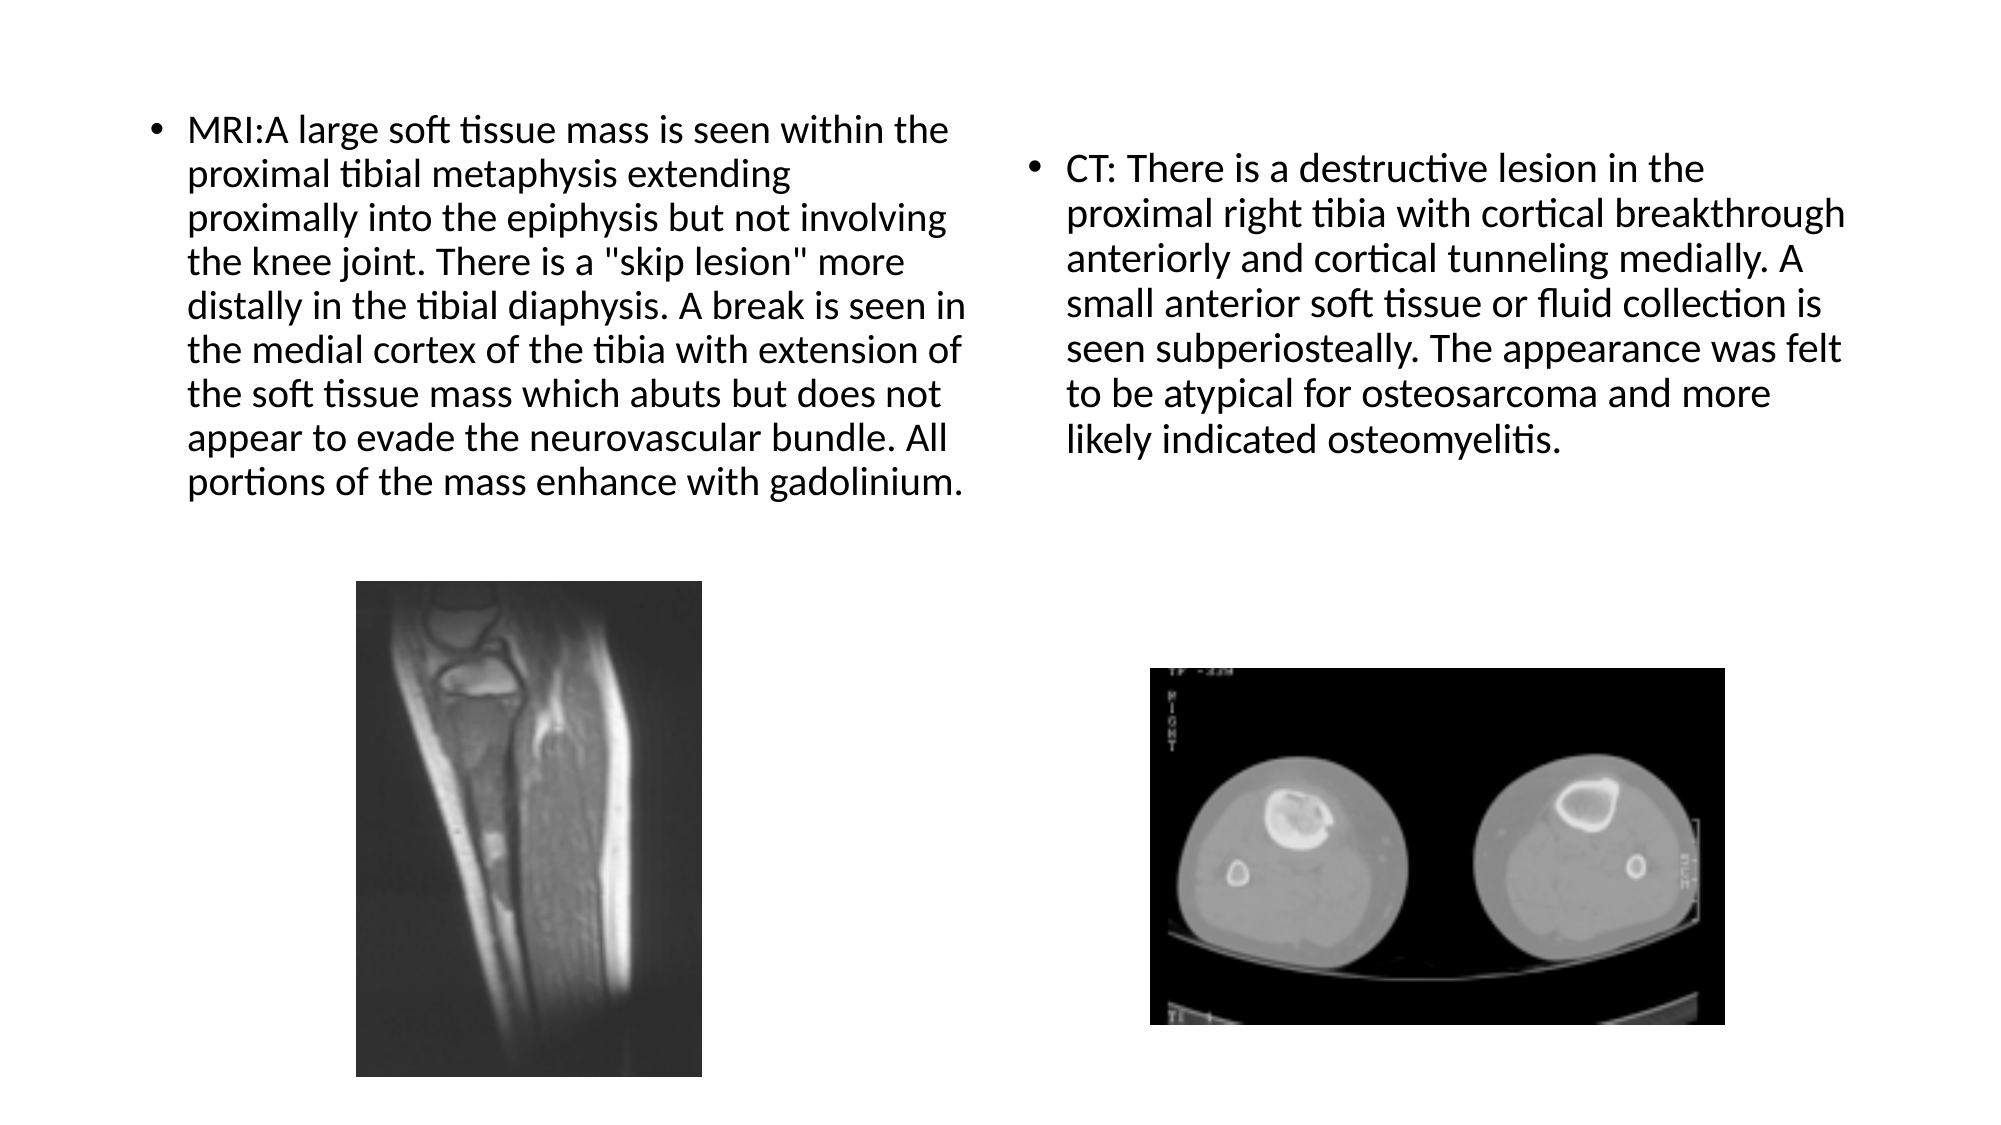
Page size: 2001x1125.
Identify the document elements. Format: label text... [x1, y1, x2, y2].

list MRI:A large soft tissue mass is seen within the proximal tibial metaphysis extending proximally into the epiphysis but not involving the knee joint. There is a "skip lesion" more distally in the tibial diaphysis. A break is seen in the medial cortex of the tibia with extension of the soft tissue mass which abuts but does not appear to evade the neurovascular bundle. All portions of the mass enhance with gadolinium. [134, 100, 985, 520]
picture [356, 581, 702, 1077]
picture [1150, 668, 1725, 1026]
list CT: There is a destructive lesion in the proximal right tibia with cortical breakthrough anteriorly and cortical tunneling medially. A small anterior soft tissue or fluid collection is seen subperiosteally. The appearance was felt to be atypical for osteosarcoma and more likely indicated osteomyelitis. [1012, 138, 1863, 482]
